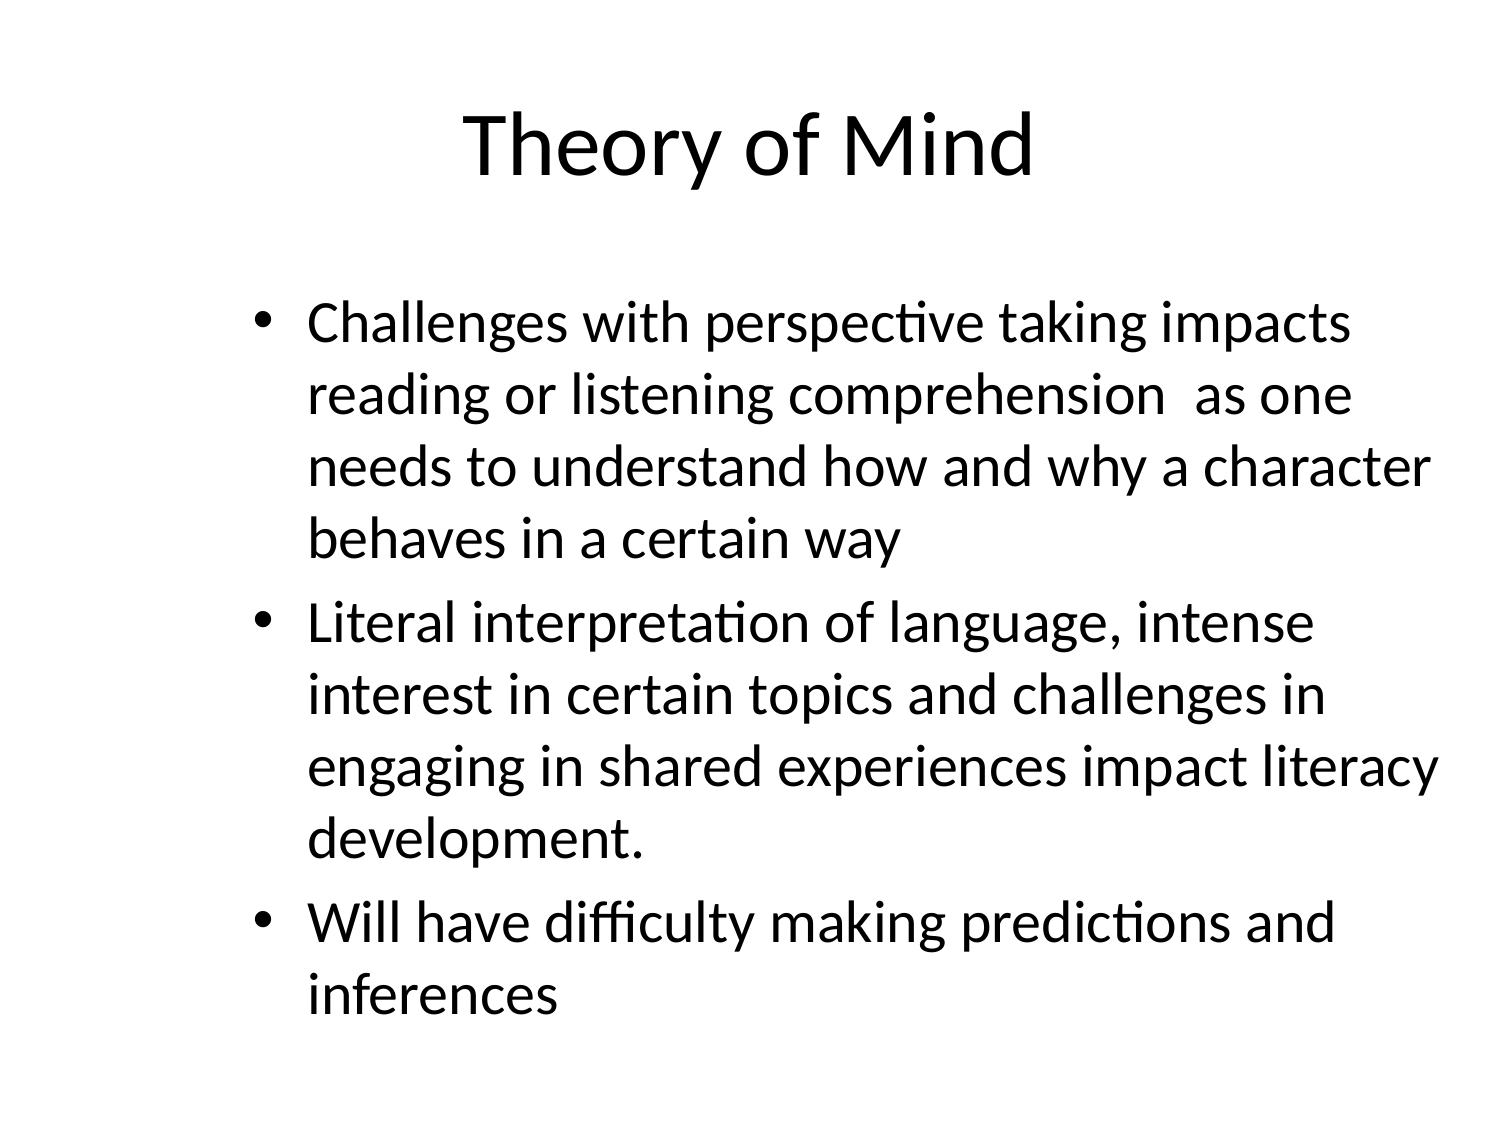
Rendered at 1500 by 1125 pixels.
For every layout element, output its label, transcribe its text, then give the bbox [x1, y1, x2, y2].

title Theory of Mind [75, 45, 1425, 233]
list Challenges with perspective taking impacts reading or listening comprehension as one needs to understand how and why a character behaves in a certain way Literal interpretation of language, intense interest in certain topics and challenges in engaging in shared experiences impact literacy development. Will have difficulty making predictions and inferences [237, 275, 1463, 1038]
